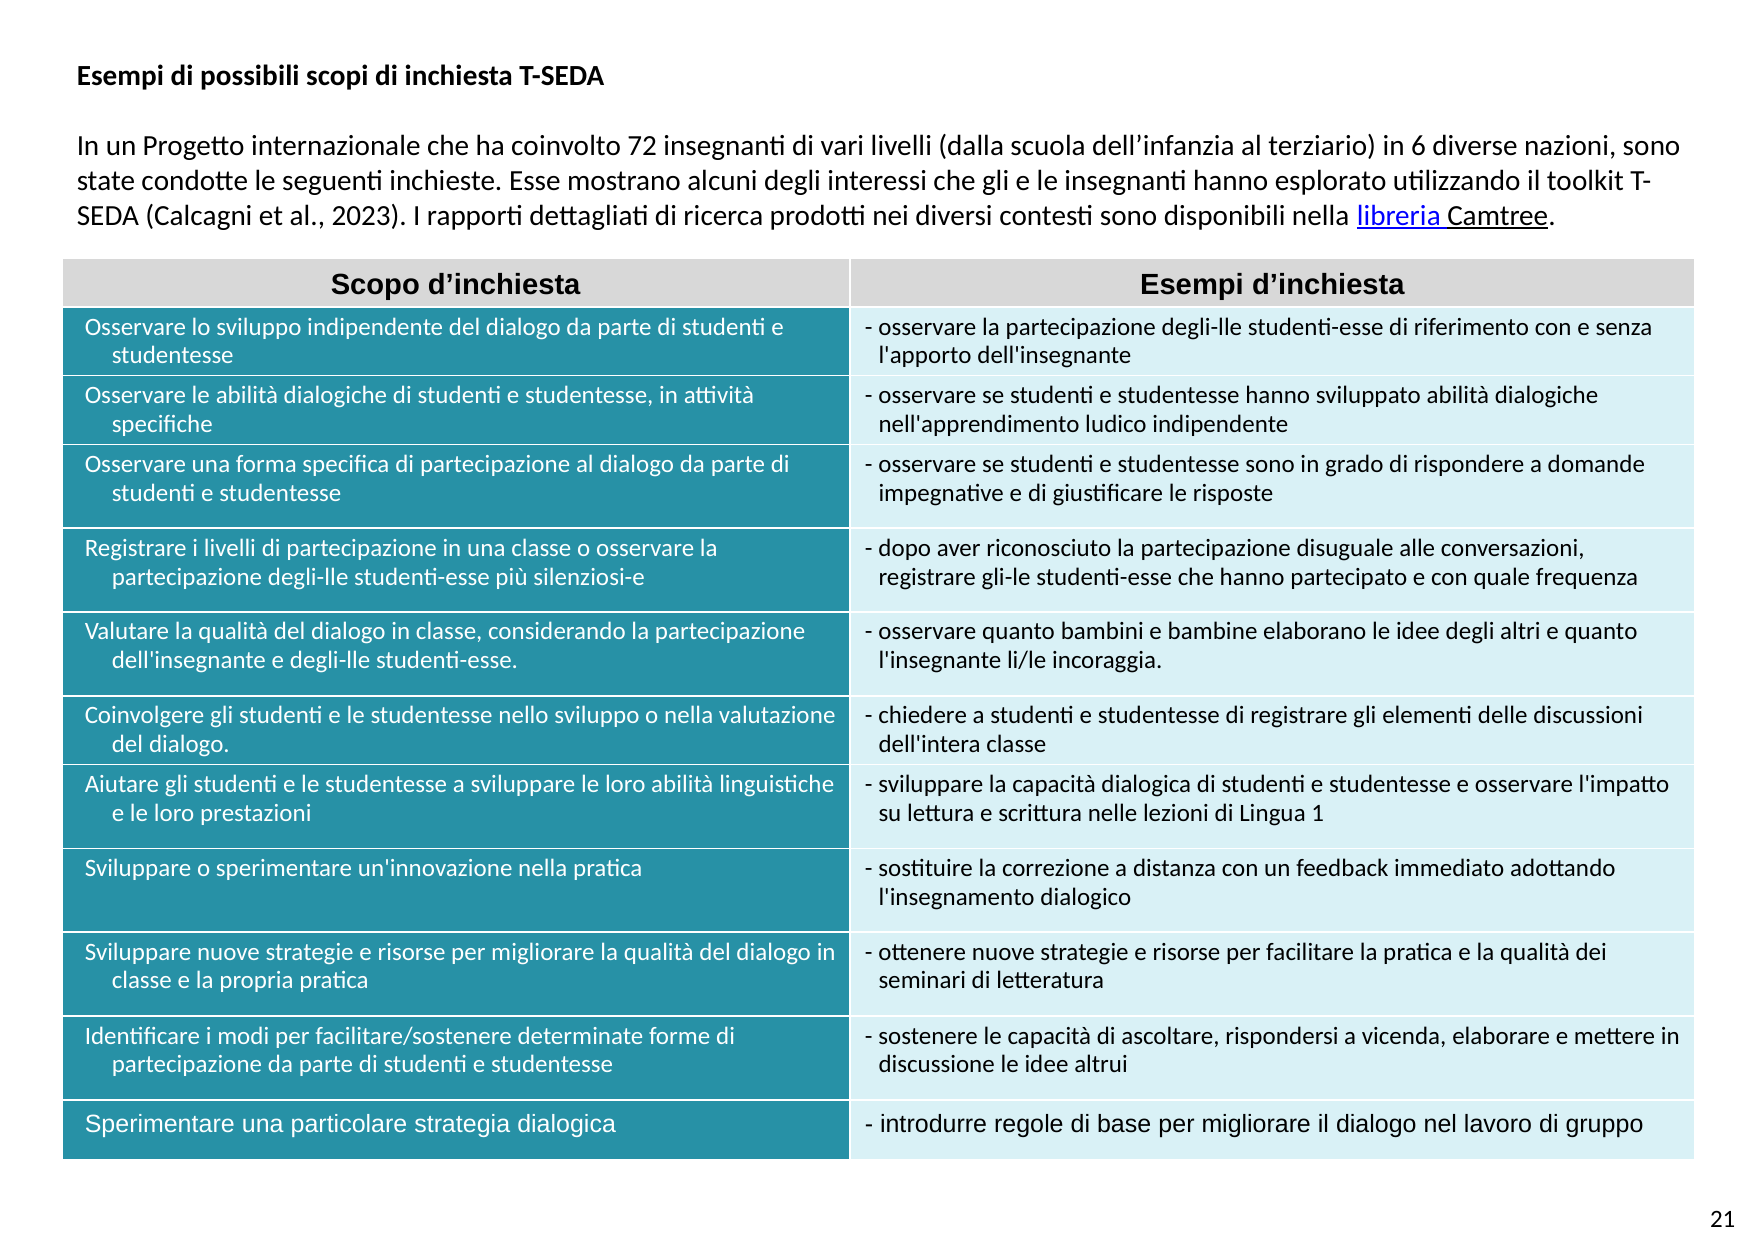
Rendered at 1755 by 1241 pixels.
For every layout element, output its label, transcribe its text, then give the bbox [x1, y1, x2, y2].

table_cell Osservare una forma specifica di partecipazione al dialogo da parte di studenti e studentesse [63, 445, 849, 527]
table_cell - osservare la partecipazione degli-lle studenti-esse di riferimento con e senza l'apporto dell'insegnante [851, 308, 1694, 375]
table_cell - sostenere le capacità di ascoltare, rispondersi a vicenda, elaborare e mettere in discussione le idee altrui [851, 1017, 1694, 1099]
table_cell Valutare la qualità del dialogo in classe, considerando la partecipazione dell'insegnante e degli-lle studenti-esse. [63, 613, 849, 695]
text_box 21 [1695, 1195, 1752, 1241]
table_cell Osservare le abilità dialogiche di studenti e studentesse, in attività specifiche [63, 376, 849, 444]
table_cell - introdurre regole di base per migliorare il dialogo nel lavoro di gruppo [851, 1101, 1694, 1159]
table_cell - ottenere nuove strategie e risorse per facilitare la pratica e la qualità dei seminari di letteratura [851, 933, 1694, 1015]
table_cell Aiutare gli studenti e le studentesse a sviluppare le loro abilità linguistiche e le loro prestazioni [63, 765, 849, 848]
table_cell - osservare se studenti e studentesse hanno sviluppato abilità dialogiche nell'apprendimento ludico indipendente [851, 376, 1694, 444]
text_box Esempi di possibili scopi di inchiesta T-SEDA In un Progetto internazionale che ha coinvolto 72 insegnanti di vari livelli (dalla scuola dell’infanzia al terziario) in 6 diverse nazioni, sono state condotte le seguenti inchieste. Esse mostrano alcuni degli interessi che gli e le insegnanti hanno esplorato utilizzando il toolkit T-SEDA (Calcagni et al., 2023). I rapporti dettagliati di ricerca prodotti nei diversi contesti sono disponibili nella libreria Camtree. [61, 48, 1724, 239]
table_cell Coinvolgere gli studenti e le studentesse nello sviluppo o nella valutazione del dialogo. [63, 697, 849, 764]
table_cell - dopo aver riconosciuto la partecipazione disuguale alle conversazioni, registrare gli-le studenti-esse che hanno partecipato e con quale frequenza [851, 529, 1694, 611]
table_cell - osservare quanto bambini e bambine elaborano le idee degli altri e quanto l'insegnante li/le incoraggia. [851, 613, 1694, 695]
table_cell Sviluppare o sperimentare un'innovazione nella pratica [63, 849, 849, 931]
table_cell - sostituire la correzione a distanza con un feedback immediato adottando l'insegnamento dialogico [851, 849, 1694, 931]
table_cell Osservare lo sviluppo indipendente del dialogo da parte di studenti e studentesse [63, 308, 849, 375]
table_header Esempi d’inchiesta [851, 259, 1694, 306]
table_cell - chiedere a studenti e studentesse di registrare gli elementi delle discussioni dell'intera classe [851, 697, 1694, 764]
table_cell Sperimentare una particolare strategia dialogica [63, 1101, 849, 1159]
table_cell Sviluppare nuove strategie e risorse per migliorare la qualità del dialogo in classe e la propria pratica [63, 933, 849, 1015]
table_cell - osservare se studenti e studentesse sono in grado di rispondere a domande impegnative e di giustificare le risposte [851, 445, 1694, 527]
table_header Scopo d’inchiesta [63, 259, 849, 306]
table_cell - sviluppare la capacità dialogica di studenti e studentesse e osservare l'impatto su lettura e scrittura nelle lezioni di Lingua 1 [851, 765, 1694, 848]
table_cell Identificare i modi per facilitare/sostenere determinate forme di partecipazione da parte di studenti e studentesse [63, 1017, 849, 1099]
table_cell Registrare i livelli di partecipazione in una classe o osservare la partecipazione degli-lle studenti-esse più silenziosi-e [63, 529, 849, 611]
